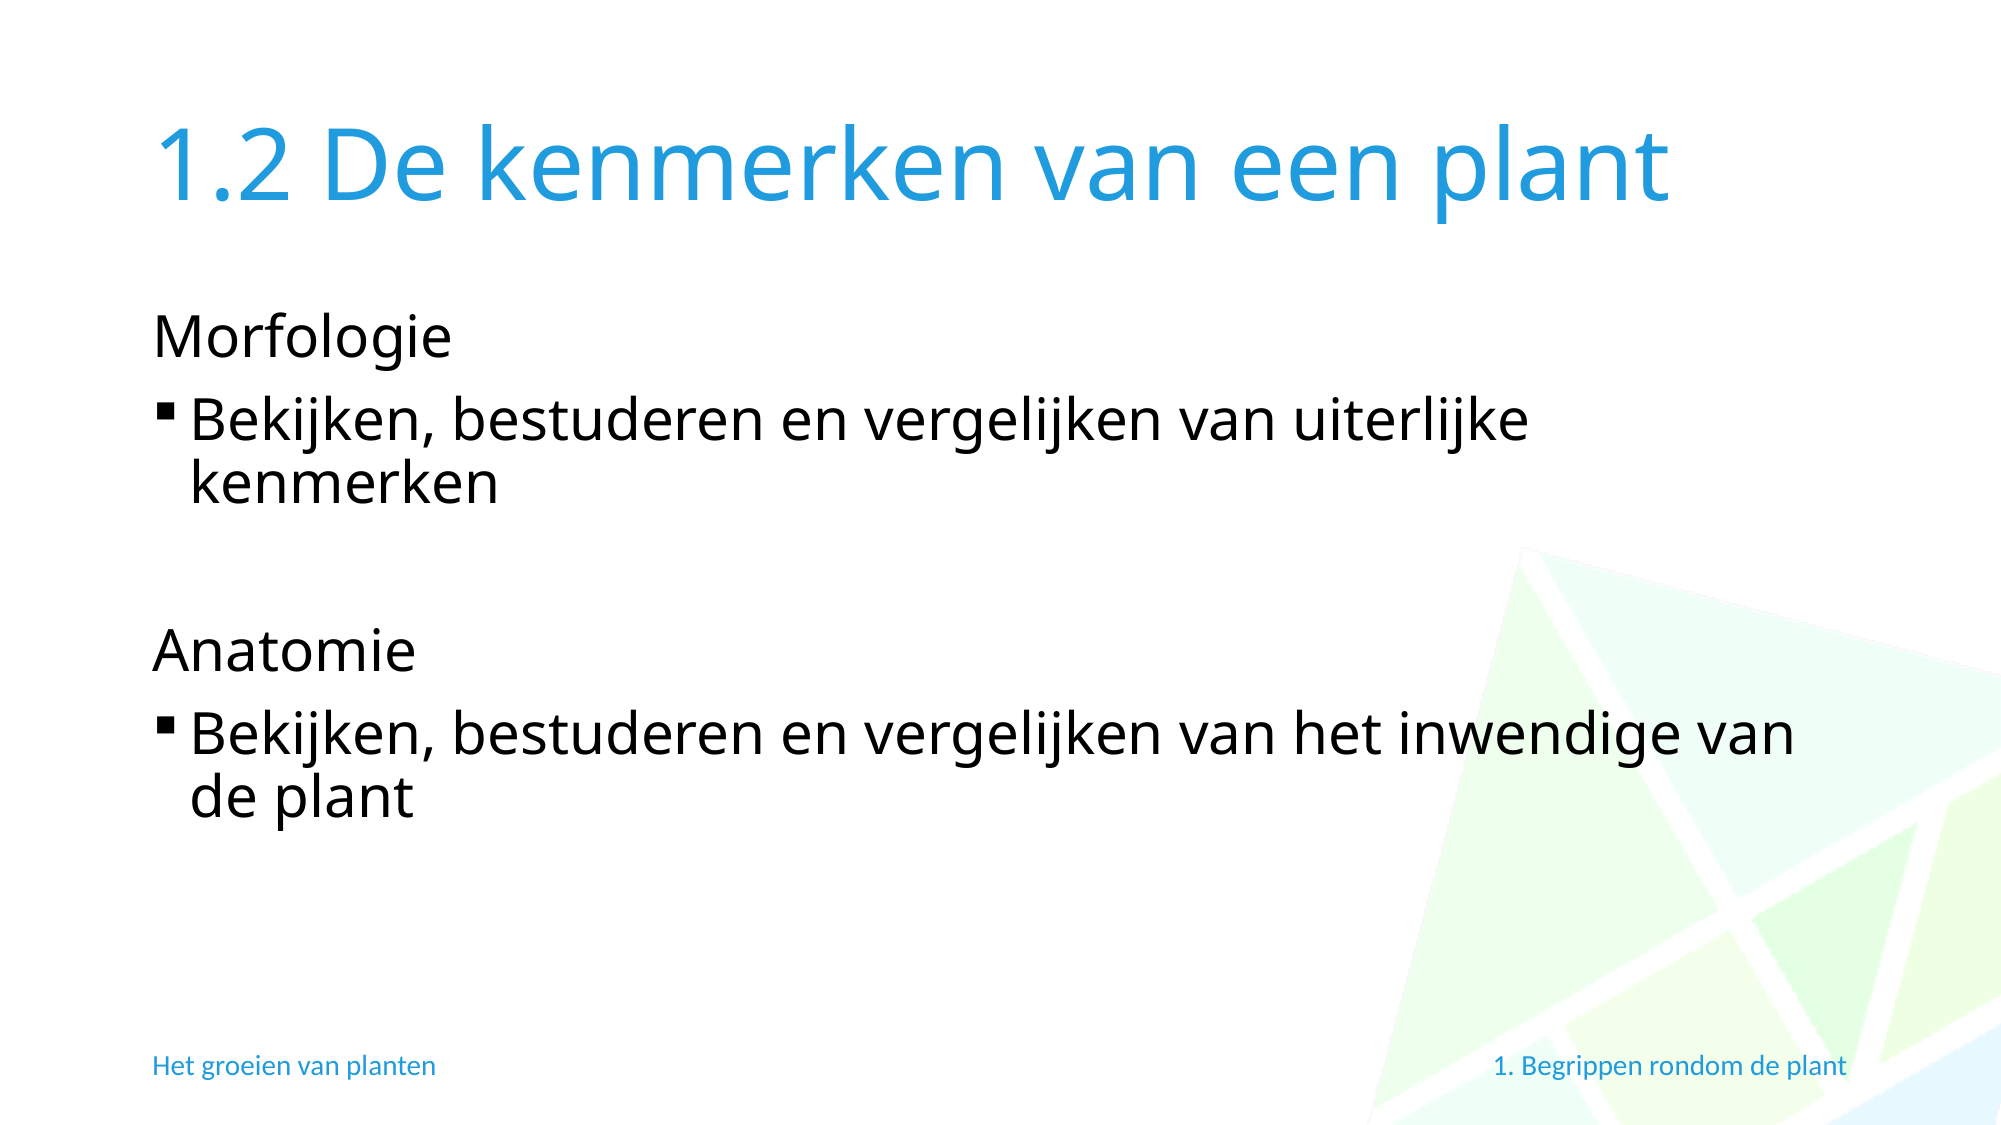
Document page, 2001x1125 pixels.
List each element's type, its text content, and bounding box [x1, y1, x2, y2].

list Morfologie Bekijken, bestuderen en vergelijken van uiterlijke kenmerken Anatomie Bekijken, bestuderen en vergelijken van het inwendige van de plant [137, 299, 1863, 1014]
title 1.2 De kenmerken van een plant [137, 59, 1863, 278]
list Het groeien van planten [137, 1042, 588, 1103]
list 1. Begrippen rondom de plant [1412, 1042, 1863, 1103]
